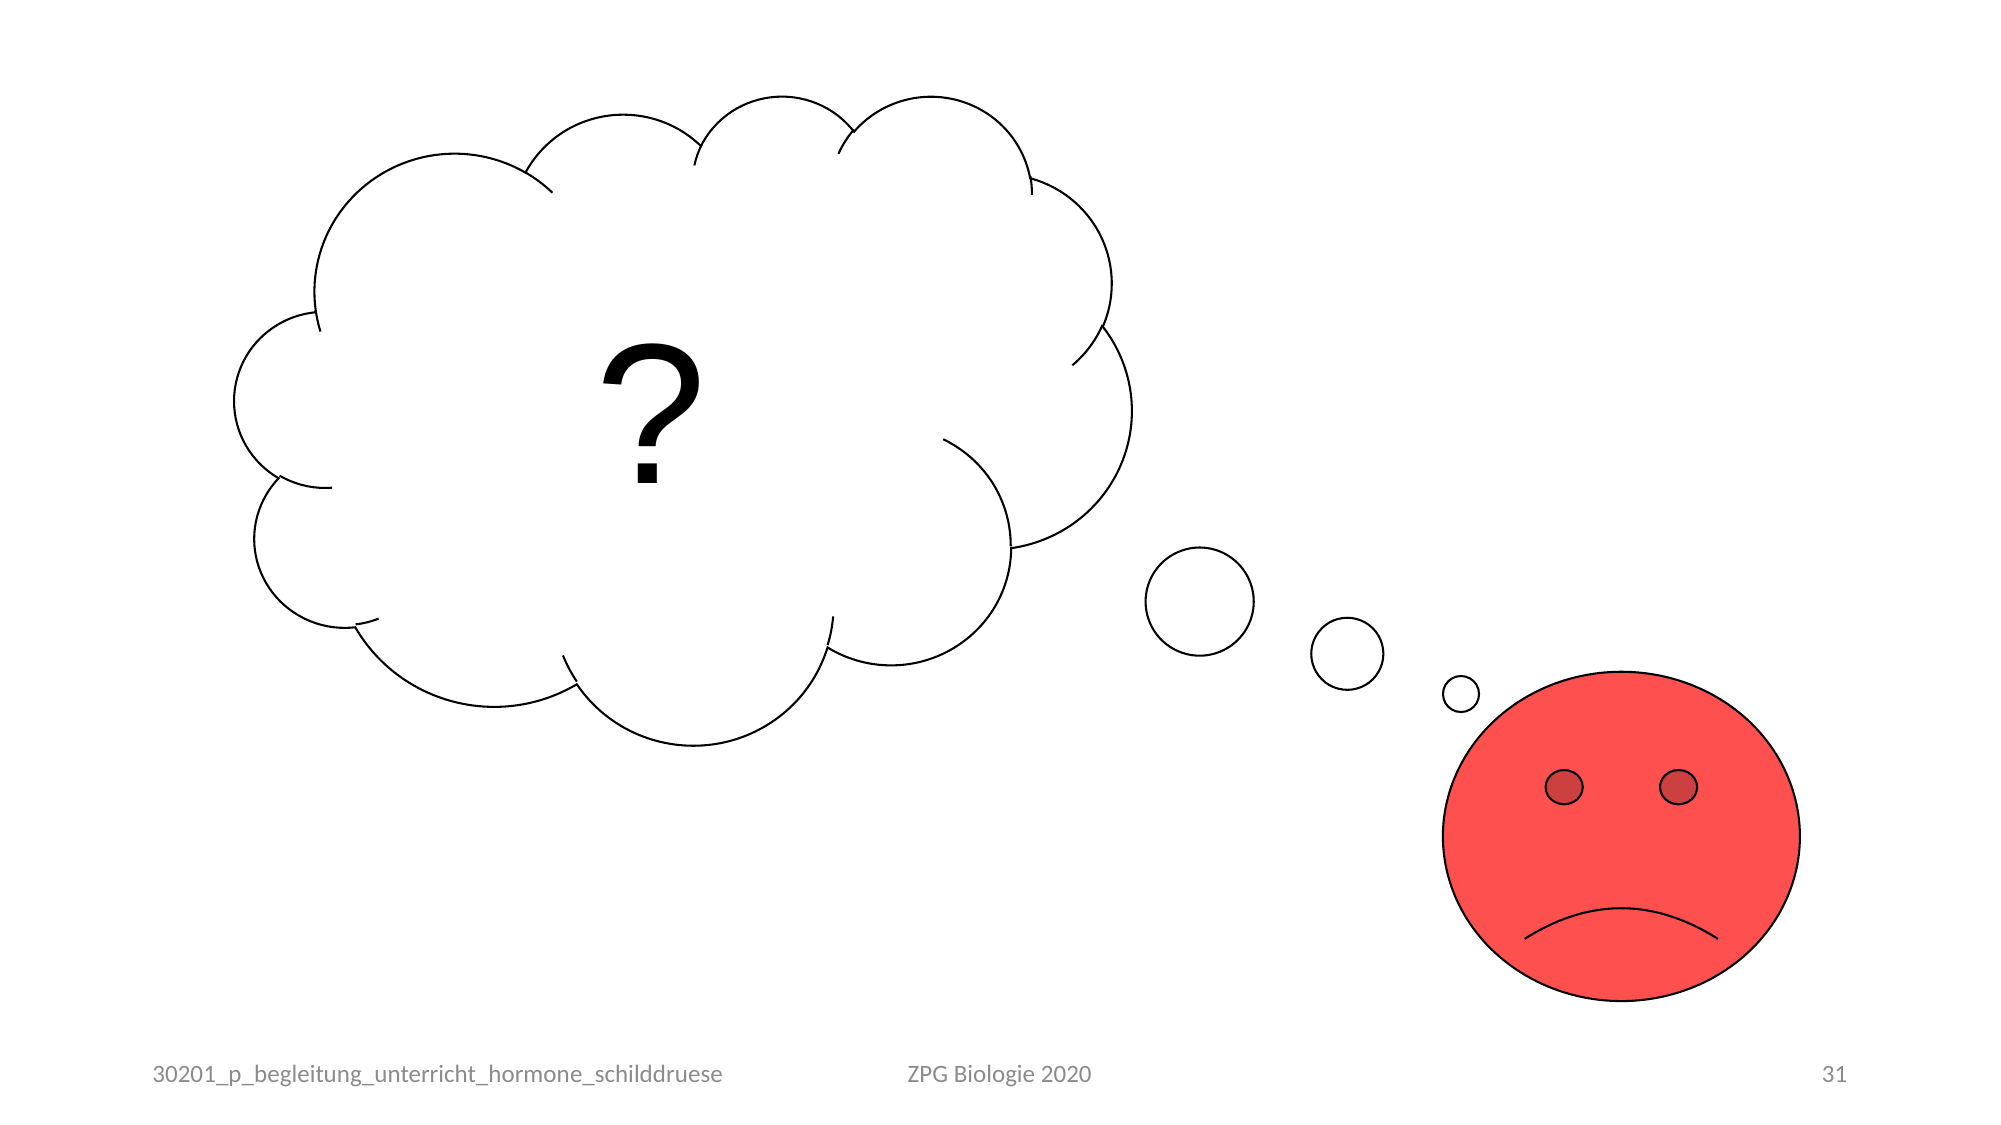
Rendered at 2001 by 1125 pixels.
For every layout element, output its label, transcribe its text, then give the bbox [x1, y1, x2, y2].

text_box ? [1310, 616, 1385, 691]
text_box ? [1441, 674, 1481, 714]
text_box [1441, 670, 1801, 1003]
text_box ? [1144, 546, 1255, 657]
text_box ? [233, 95, 1133, 747]
slide_number 30201_p_begleitung_unterricht_hormone_schilddruese [137, 1042, 662, 1103]
footer ZPG Biologie 2020 [662, 1042, 1338, 1103]
slide_number 31 [1412, 1042, 1863, 1103]
